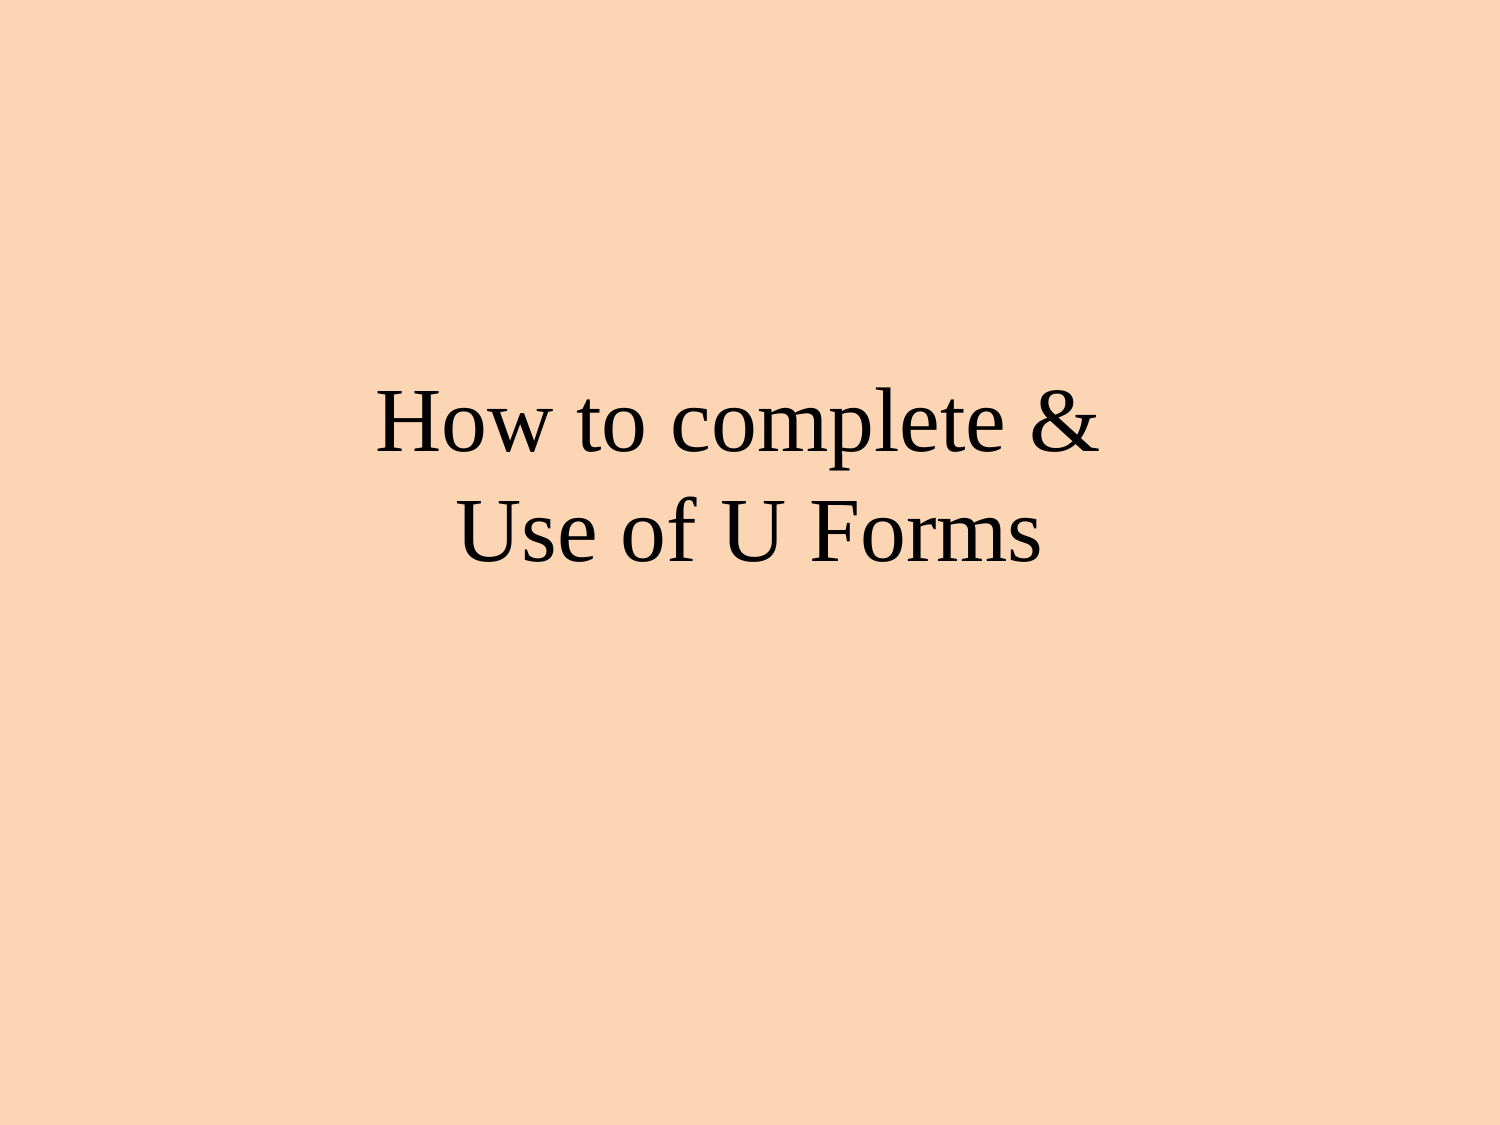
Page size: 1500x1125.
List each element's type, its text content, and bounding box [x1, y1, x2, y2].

title How to complete & Use of U Forms [112, 349, 1388, 591]
